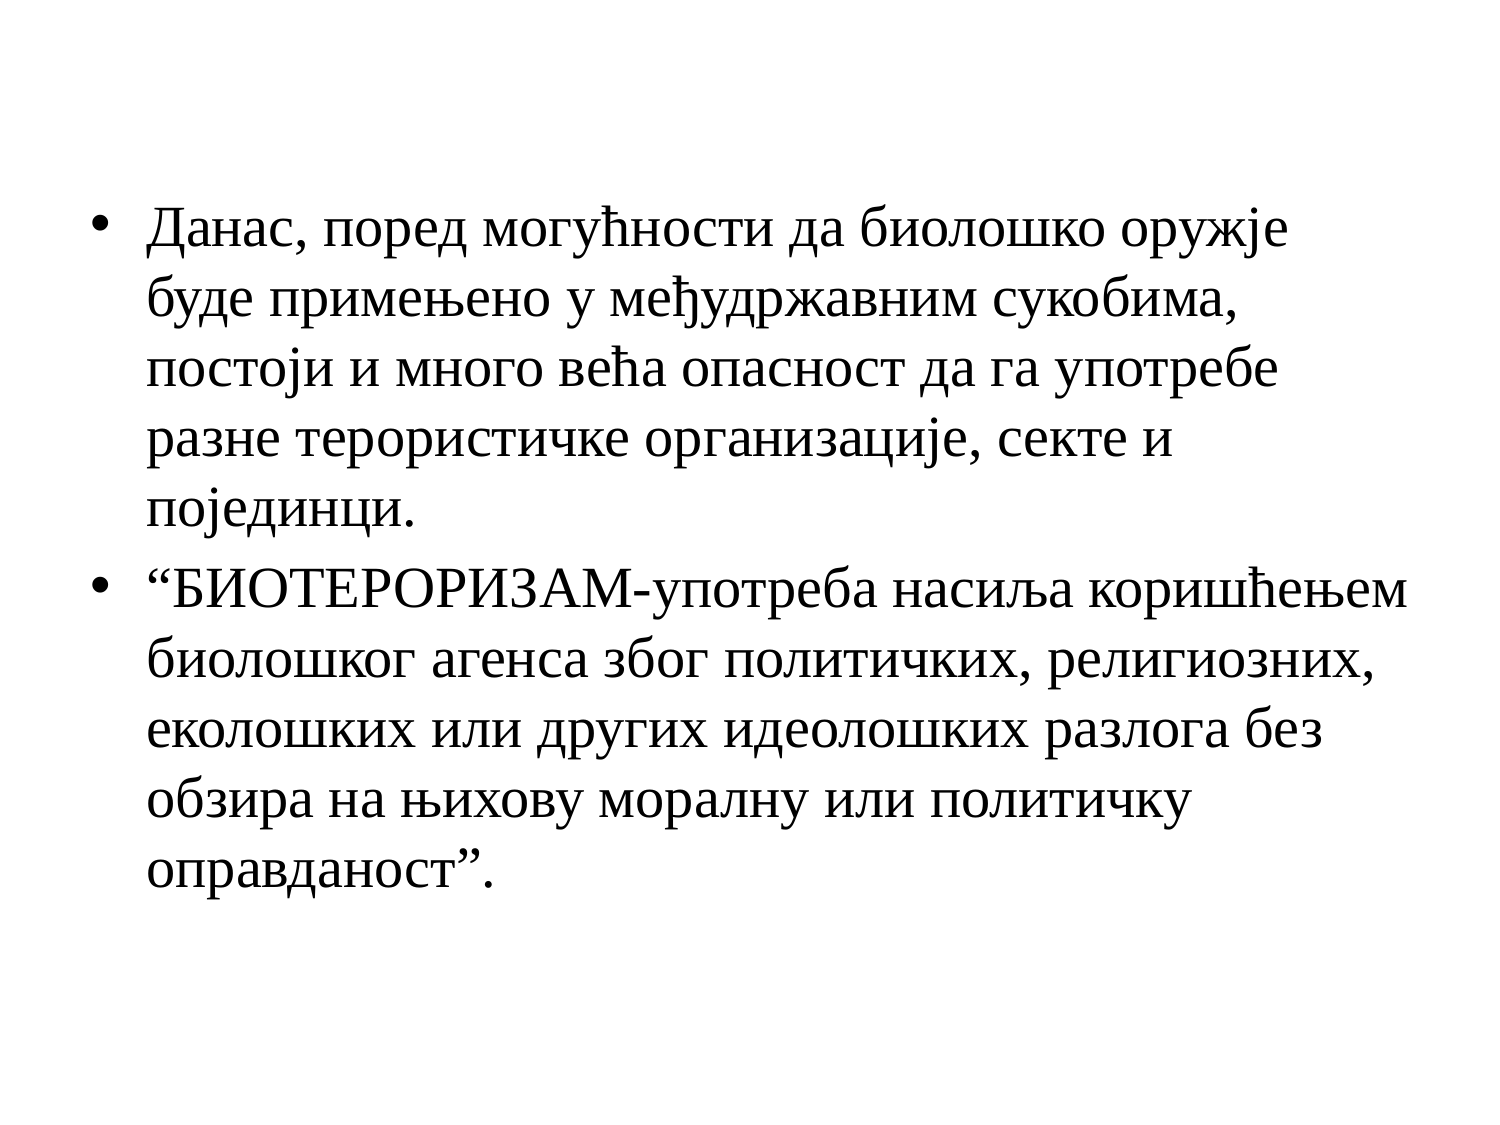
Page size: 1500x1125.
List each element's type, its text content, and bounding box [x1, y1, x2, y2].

list Данас, поред могућности да биолошко оружје буде примењено у међудржавним сукобима, постоји и много већа опасност да га употребе разне терористичке организације, секте и појединци. “БИОТЕРОРИЗАМ-употреба насиља коришћењем биолошког агенса због политичких, религиозних, еколошких или других идеолошких разлога без обзира на њихову моралну или политичку оправданост”. [75, 82, 1425, 1005]
